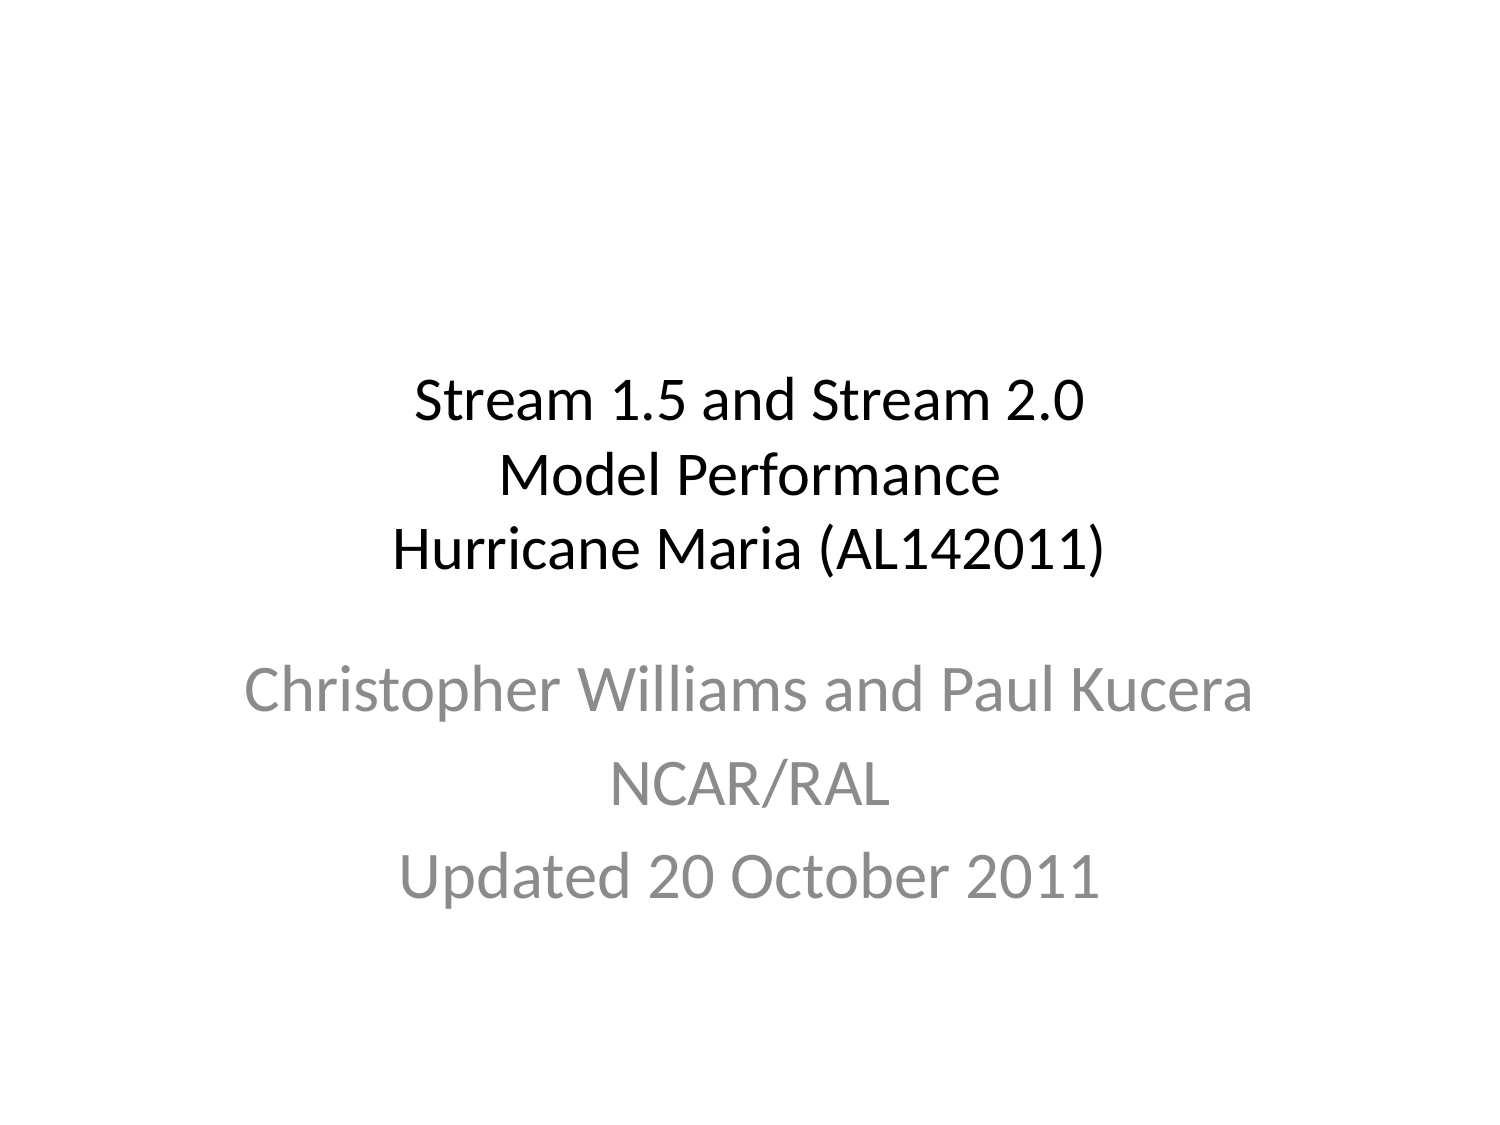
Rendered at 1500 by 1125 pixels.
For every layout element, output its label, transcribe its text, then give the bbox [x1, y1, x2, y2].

subtitle Christopher Williams and Paul Kucera NCAR/RAL Updated 20 October 2011 [225, 637, 1275, 925]
title Stream 1.5 and Stream 2.0 Model Performance Hurricane Maria (AL142011) [112, 349, 1388, 591]
